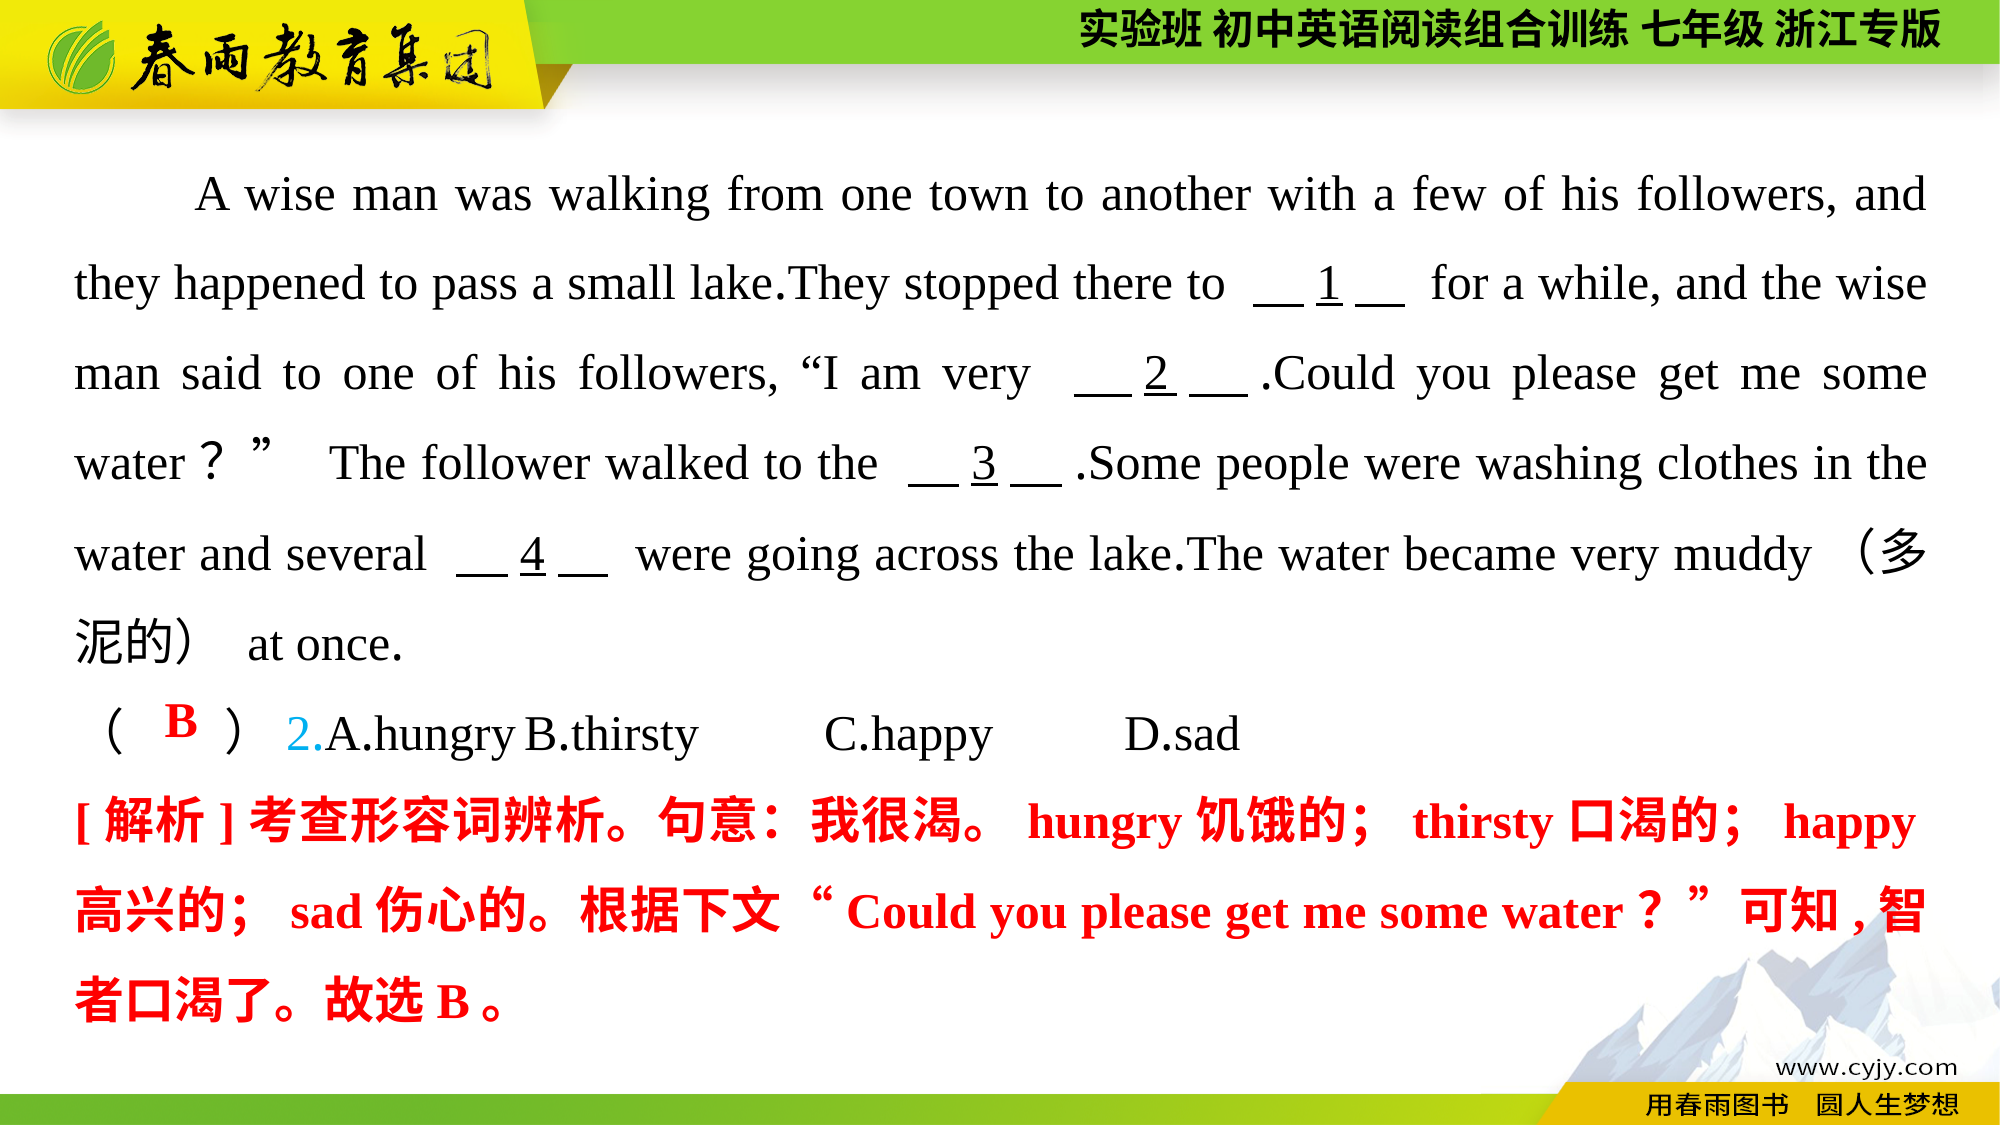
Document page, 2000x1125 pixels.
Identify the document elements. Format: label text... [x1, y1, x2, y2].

text_box [解析]考查形容词辨析。句意：我很渴。hungry饥饿的；thirsty口渴的；happy高兴的；sad伤心的。根据下文“Could you please get me some water？”可知,智者口渴了。故选B。 [59, 751, 1944, 1037]
text_box B [149, 680, 213, 751]
list A wise man was walking from one town to another with a few of his followers, and they happened to pass a small lake.They stopped there to 1 for a while, and the wise man said to one of his followers, “I am very 2 .Could you please get me some water？” The follower walked to the 3 .Some people were washing clothes in the water and several 4 were going across the lake.The water became very muddy（多泥的） at once. （ ）2.A.hungry B.thirsty C.happy D.sad [59, 122, 1944, 751]
picture [0, 0, 2000, 1125]
